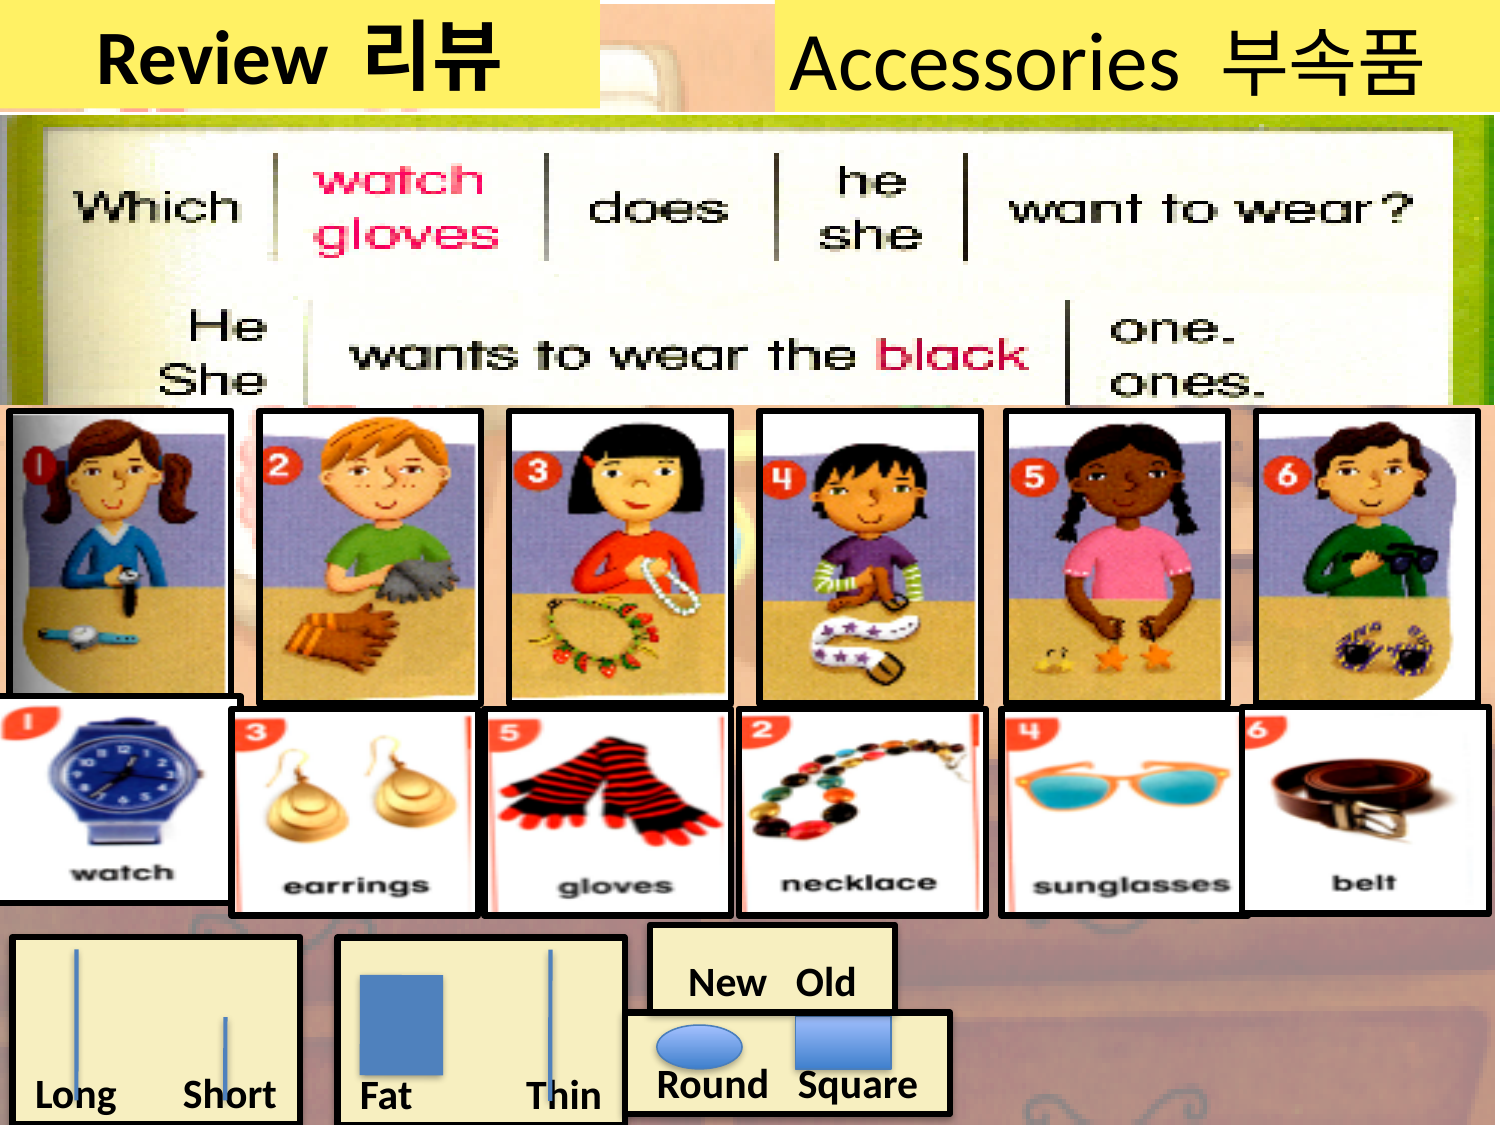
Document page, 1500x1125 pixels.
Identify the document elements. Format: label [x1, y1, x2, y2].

picture [0, 0, 1500, 1125]
text_box [337, 937, 626, 1125]
text_box [624, 1012, 951, 1115]
text_box [12, 936, 301, 1125]
